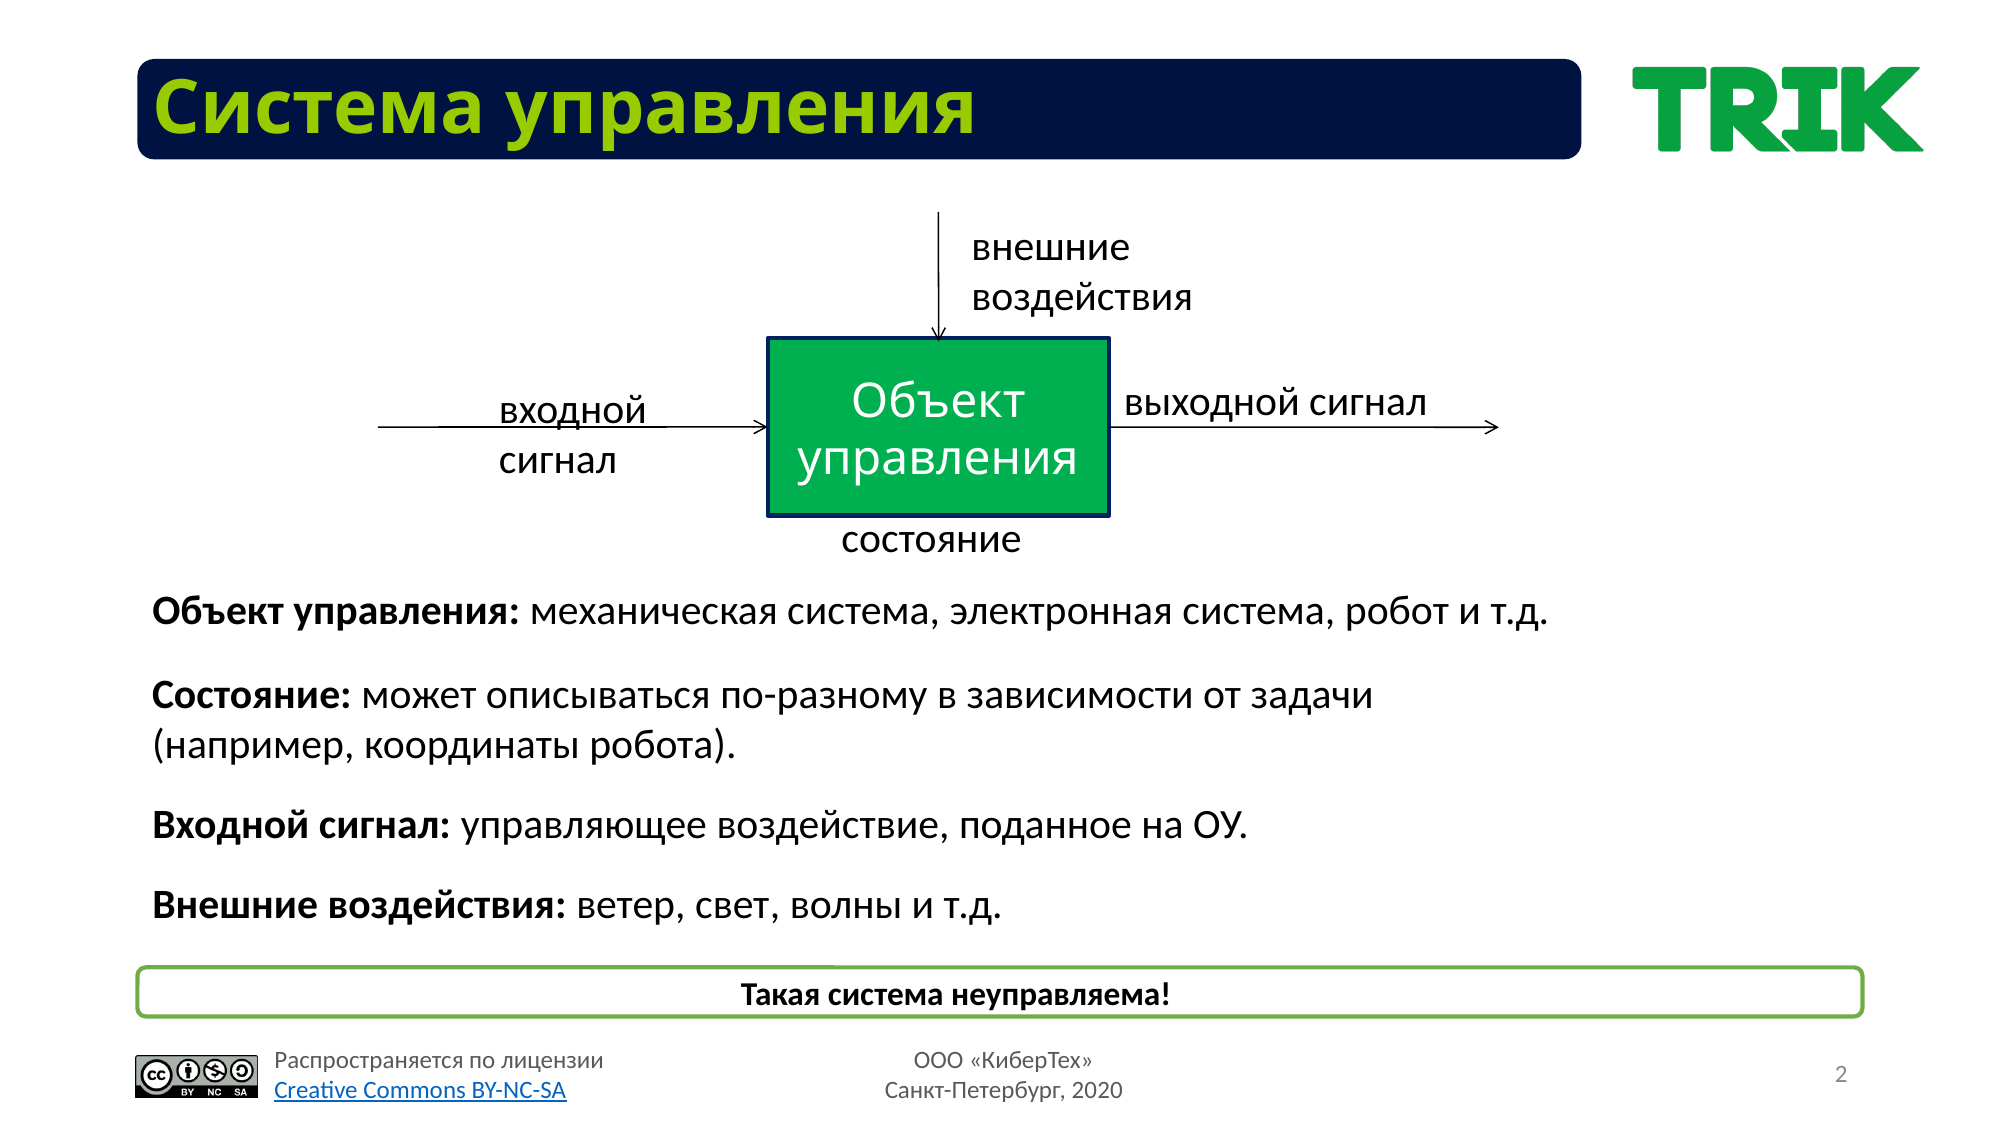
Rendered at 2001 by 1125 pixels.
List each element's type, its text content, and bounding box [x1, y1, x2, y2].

text_box внешние воздействия [956, 211, 1376, 327]
text_box входной сигнал [484, 437, 756, 489]
text_box Объект управления [766, 336, 1111, 518]
text_box входной сигнал [484, 374, 756, 425]
text_box Состояние: может описываться по-разному в зависимости от задачи (например, координаты робота). [137, 659, 1863, 775]
text_box выходной сигнал [1108, 366, 1602, 432]
text_box [135, 965, 726, 1019]
title Система управления [137, 61, 1582, 163]
text_box Внешние воздействия: ветер, свет, волны и т.д. [137, 869, 1431, 935]
text_box состояние [826, 503, 1087, 569]
text_box Объект управления: механическая система, электронная система, робот и т.д. [137, 575, 1642, 641]
text_box [1187, 965, 1865, 1019]
text_box Такая система неуправляема! [726, 964, 1187, 1020]
text_box Входной сигнал: управляющее воздействие, поданное на ОУ. [137, 789, 1431, 855]
slide_number 2 [1412, 1042, 1863, 1103]
picture [1631, 64, 1924, 154]
picture [135, 1055, 258, 1098]
